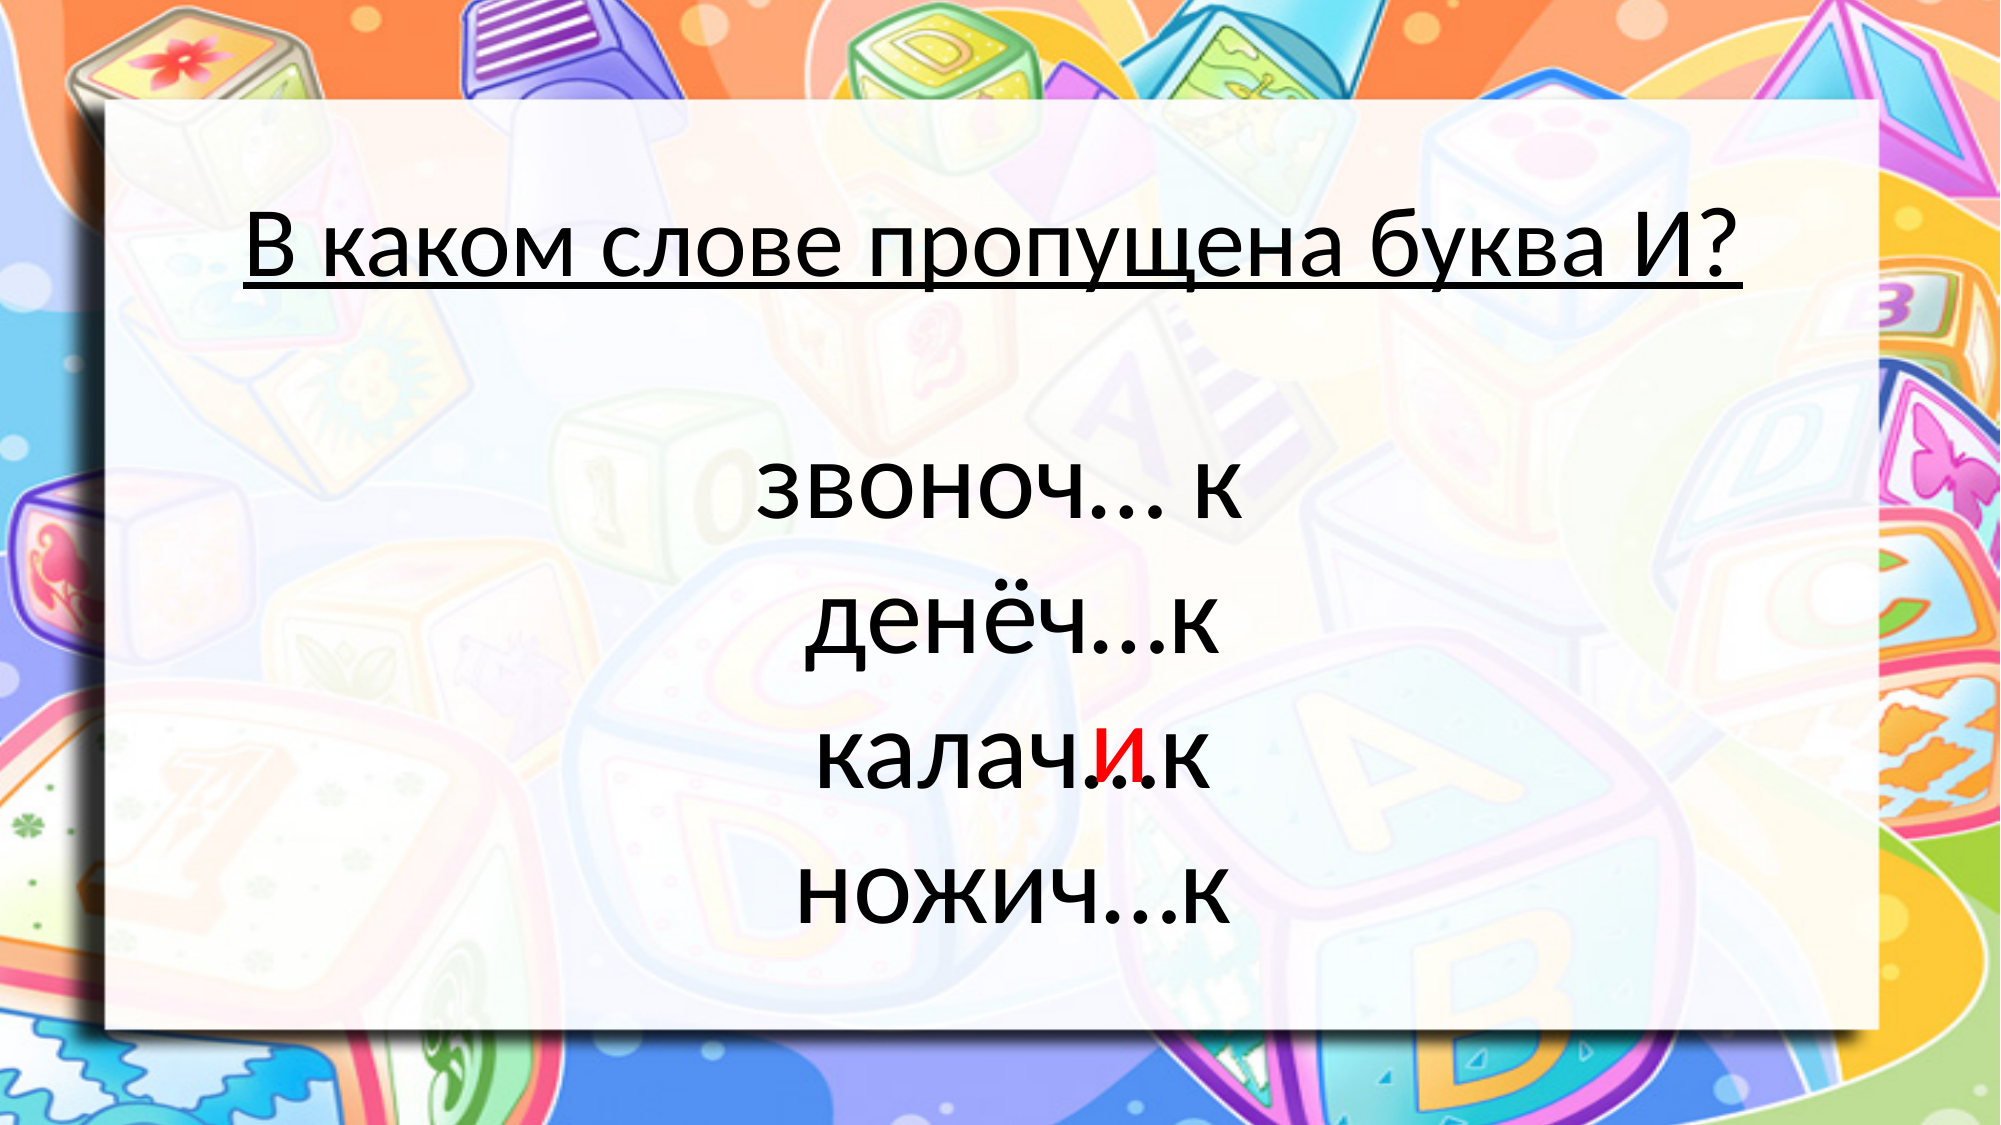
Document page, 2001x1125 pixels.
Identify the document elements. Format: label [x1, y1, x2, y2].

list [0, 0, 2000, 1125]
